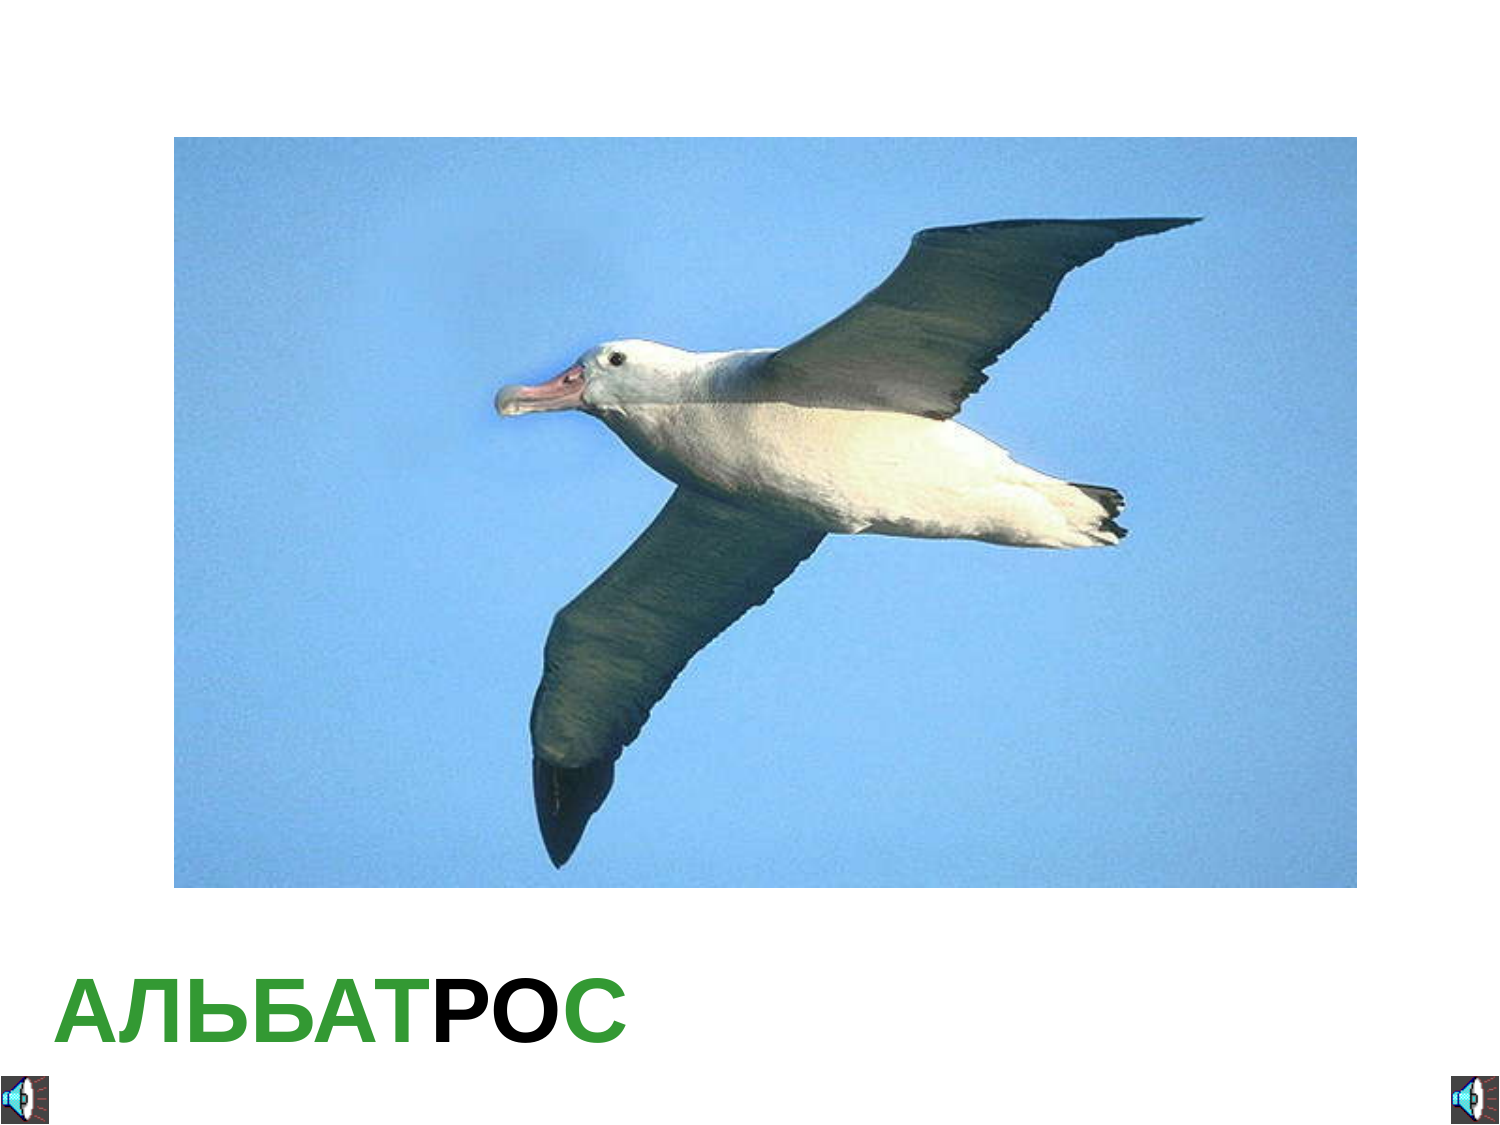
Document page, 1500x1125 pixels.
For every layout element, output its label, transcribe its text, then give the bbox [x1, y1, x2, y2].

picture [1449, 1074, 1500, 1125]
picture [0, 1074, 51, 1125]
picture [174, 137, 1357, 888]
title АЛЬБАТРОС [37, 912, 1313, 1101]
